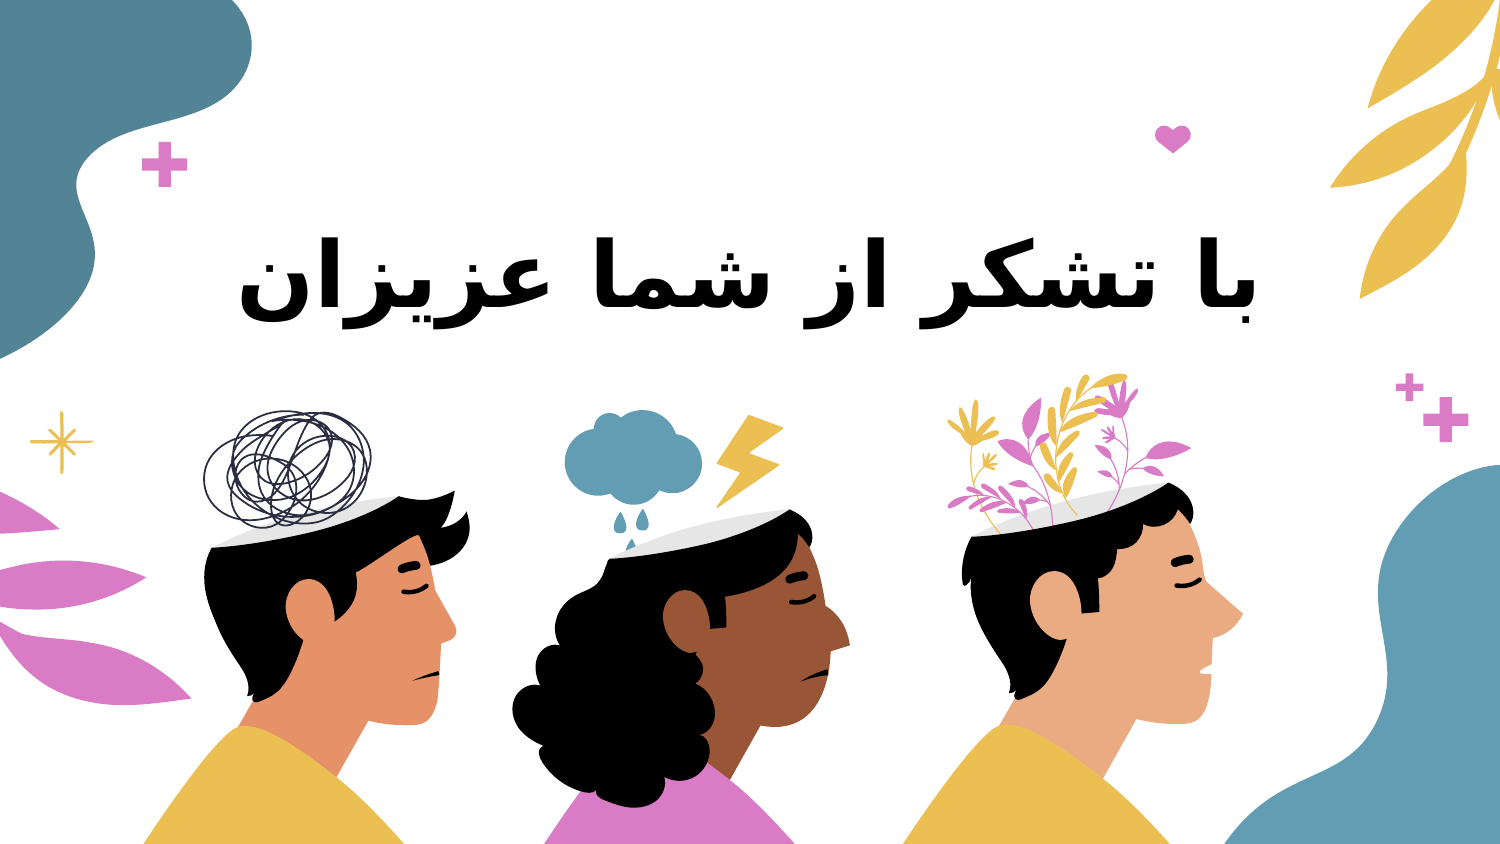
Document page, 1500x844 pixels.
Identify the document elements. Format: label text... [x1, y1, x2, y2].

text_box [1357, 0, 1500, 328]
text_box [142, 409, 471, 844]
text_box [1170, 555, 1202, 588]
text_box [142, 141, 188, 187]
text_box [510, 409, 851, 844]
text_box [898, 371, 1244, 844]
text_box با تشکر از شما عزیزان [176, 208, 1324, 333]
text_box [1155, 125, 1191, 154]
